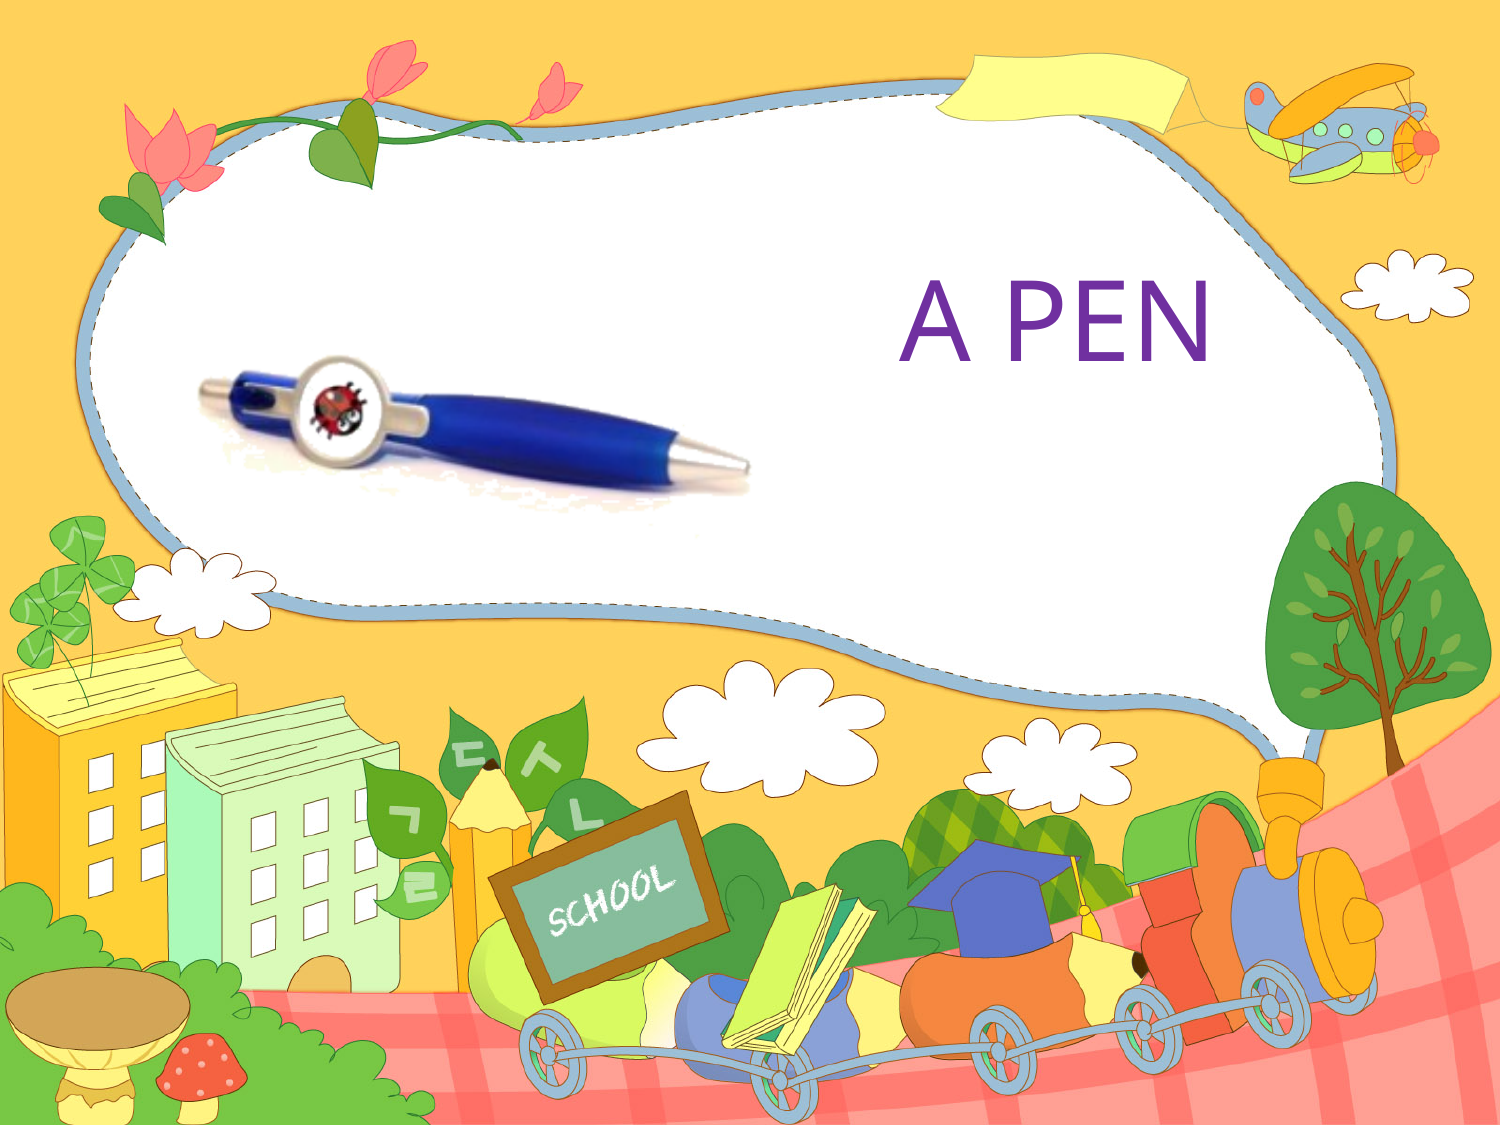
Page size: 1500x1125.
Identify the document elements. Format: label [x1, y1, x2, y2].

picture [0, 0, 1500, 1125]
list [163, 70, 798, 704]
